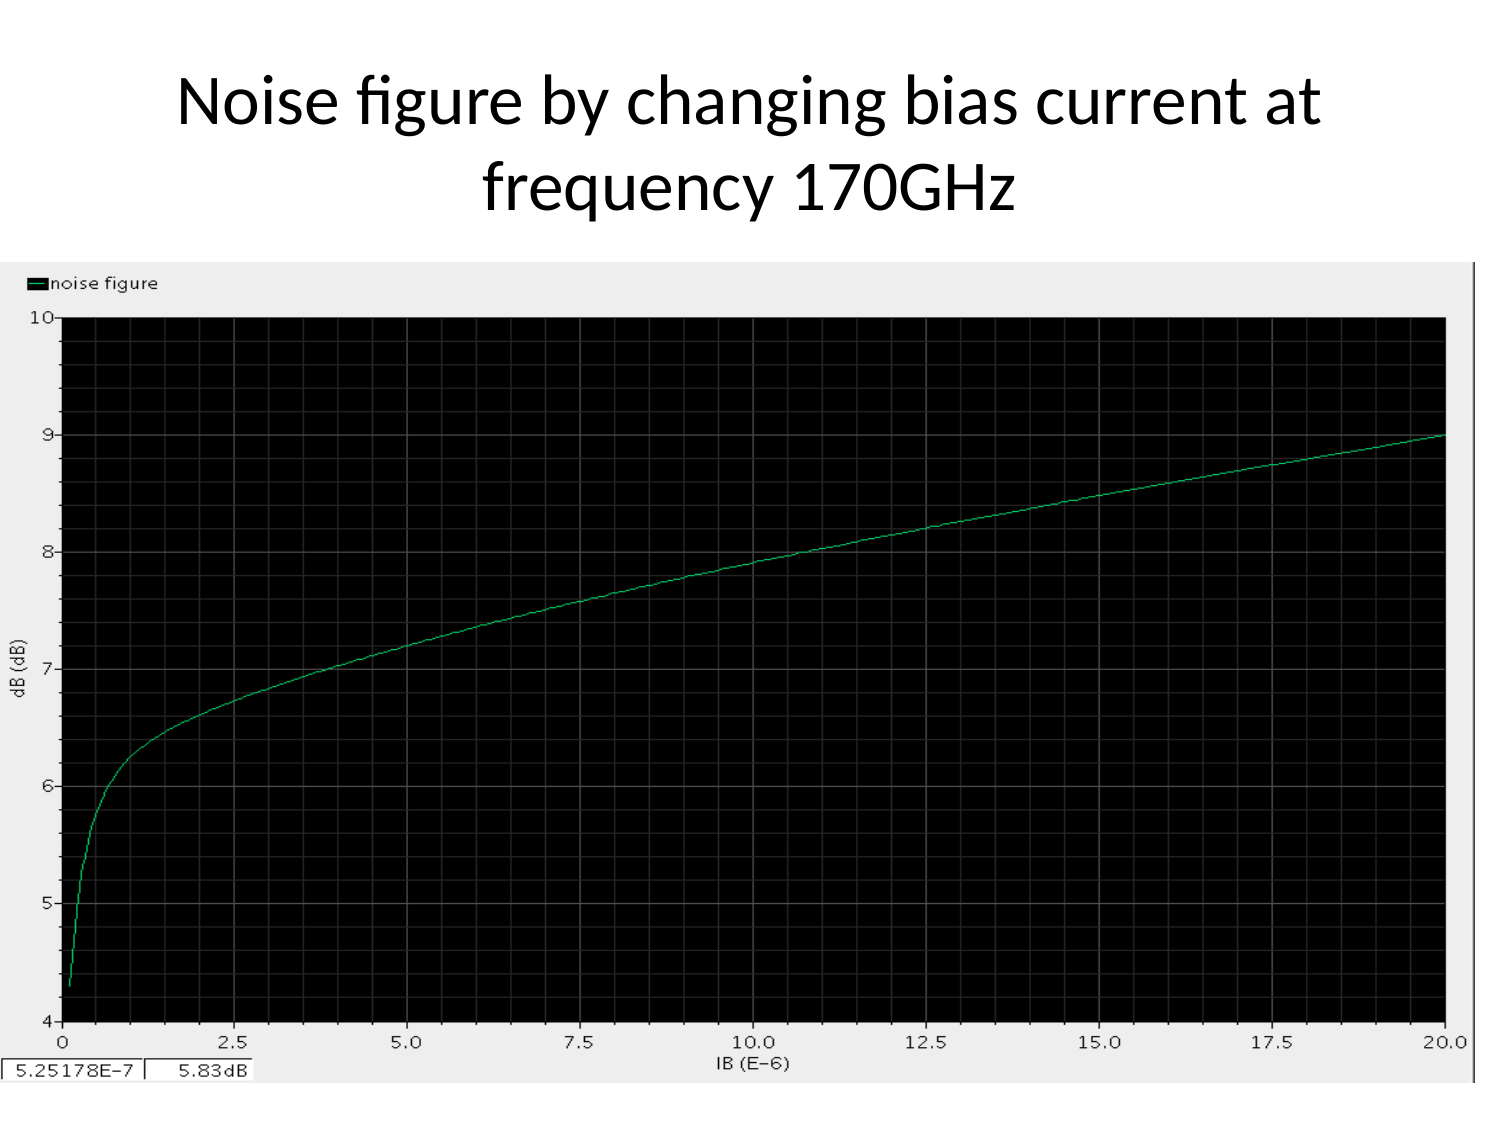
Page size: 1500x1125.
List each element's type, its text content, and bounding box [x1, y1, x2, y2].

title Noise figure by changing bias current at frequency 170GHz [75, 45, 1425, 233]
picture [0, 262, 1476, 1084]
